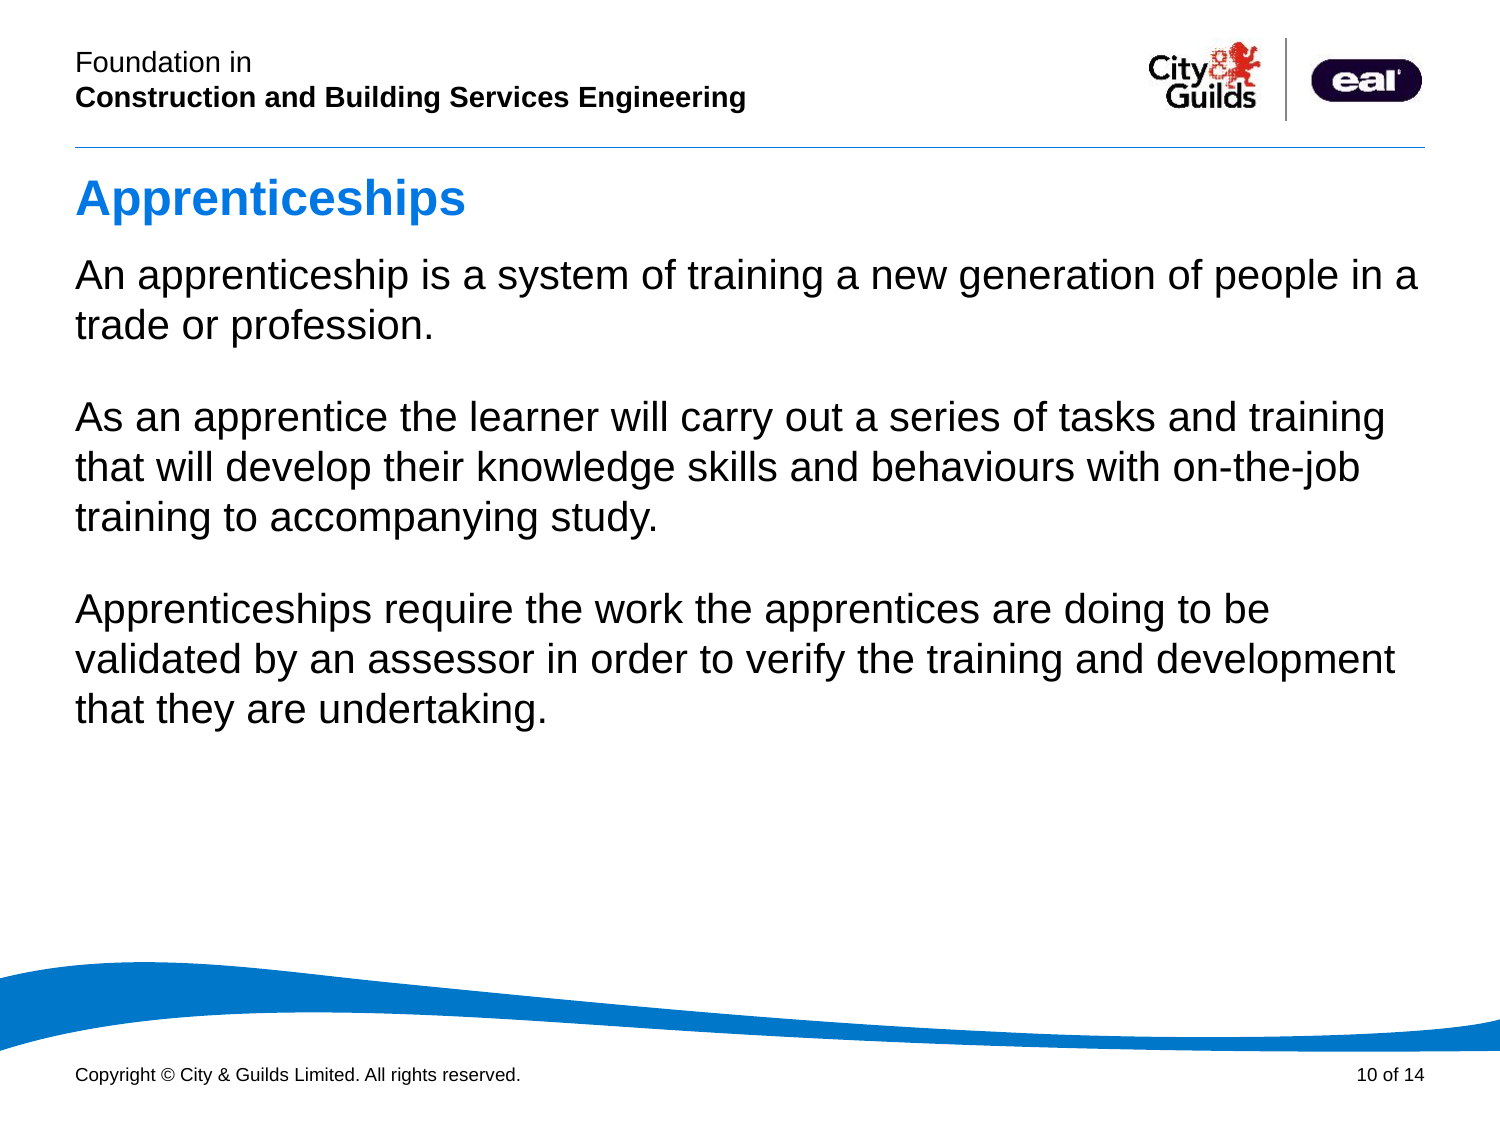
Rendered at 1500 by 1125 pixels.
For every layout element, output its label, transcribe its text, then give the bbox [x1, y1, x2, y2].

list An apprenticeship is a system of training a new generation of people in a trade or profession. As an apprentice the learner will carry out a series of tasks and training that will develop their knowledge skills and behaviours with on-the-job training to accompanying study. Apprenticeships require the work the apprentices are doing to be validated by an assessor in order to verify the training and development that they are undertaking. [74, 247, 1426, 946]
picture [1149, 38, 1422, 121]
title Apprenticeships [74, 165, 1426, 229]
